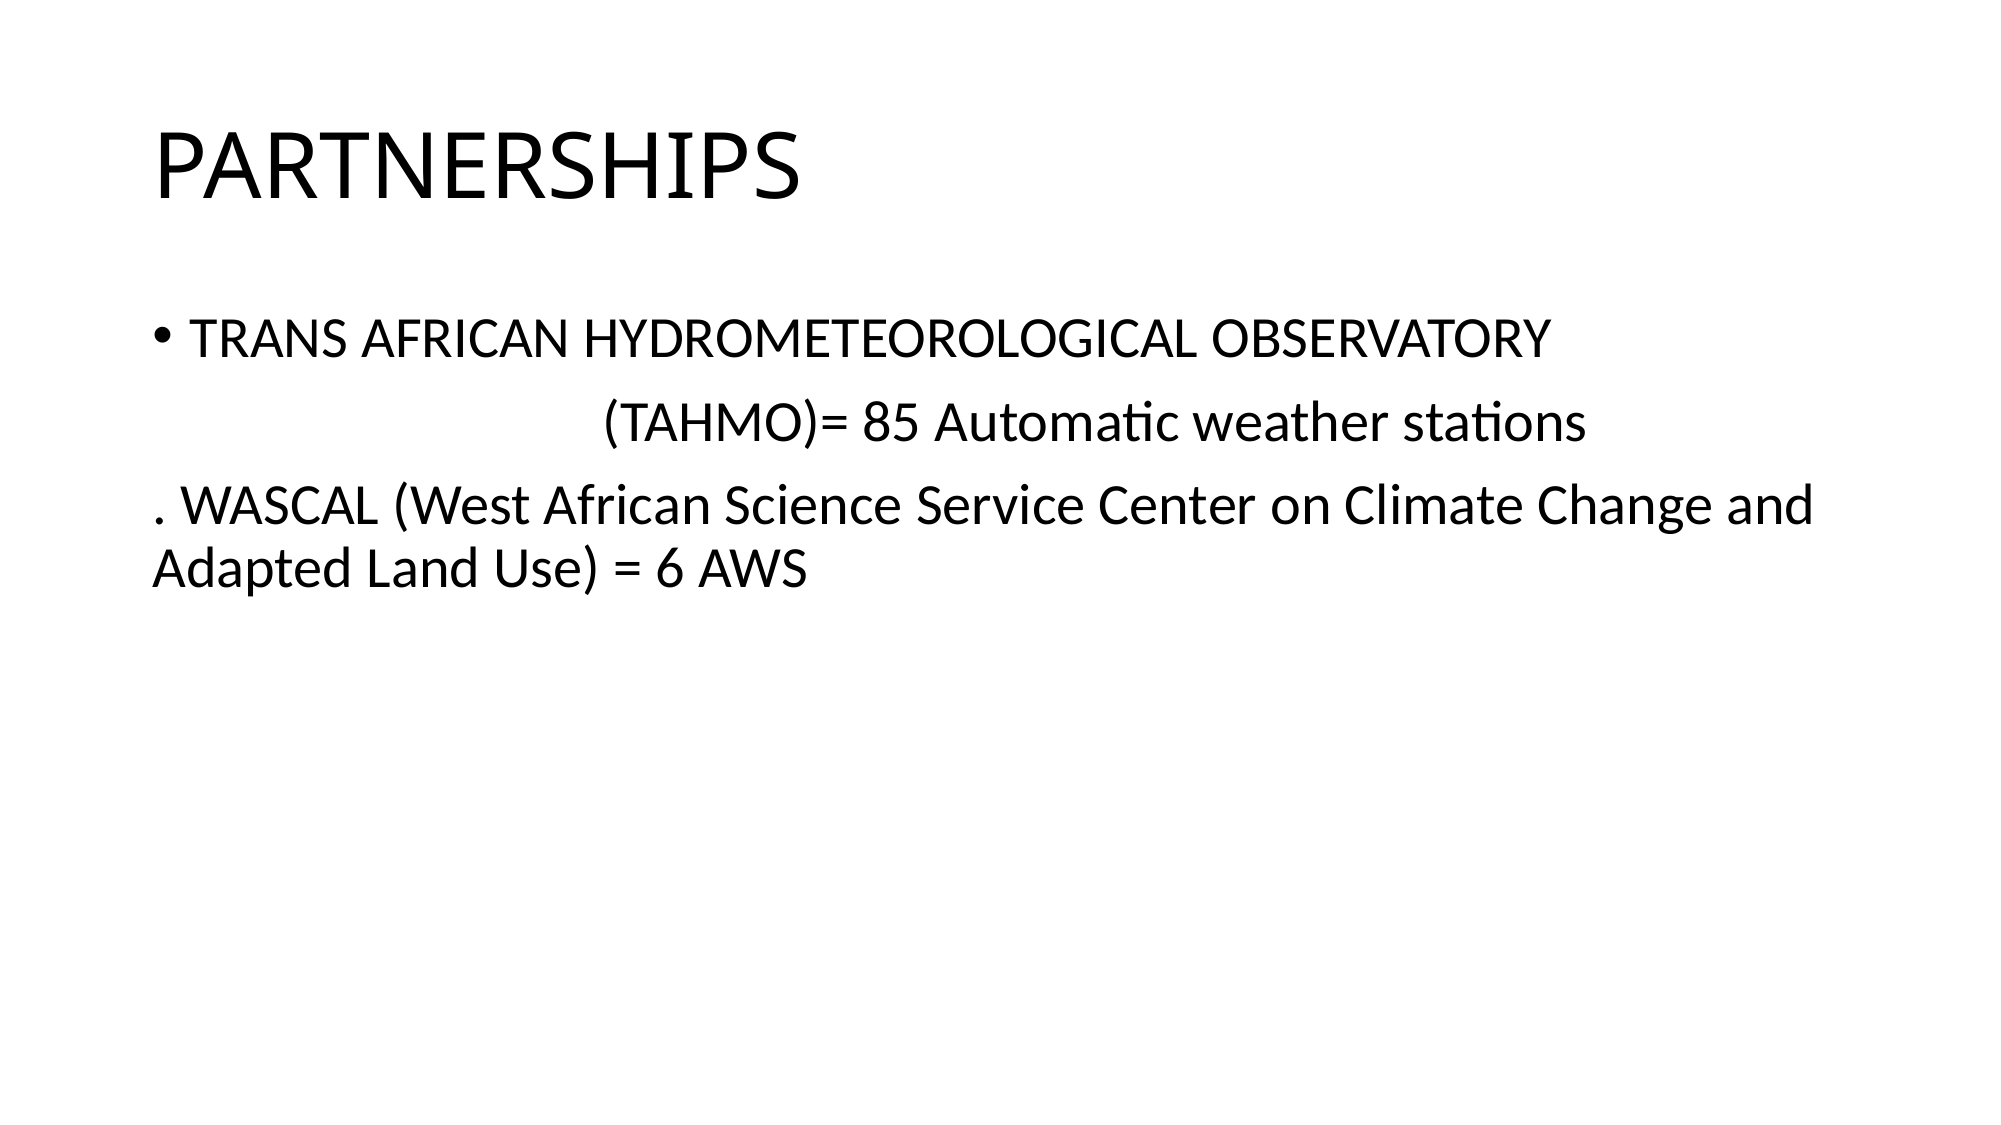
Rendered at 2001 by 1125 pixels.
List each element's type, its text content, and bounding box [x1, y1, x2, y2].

title PARTNERSHIPS [137, 59, 1863, 278]
list TRANS AFRICAN HYDROMETEOROLOGICAL OBSERVATORY (TAHMO)= 85 Automatic weather stations . WASCAL (West African Science Service Center on Climate Change and Adapted Land Use) = 6 AWS [137, 299, 1863, 1014]
